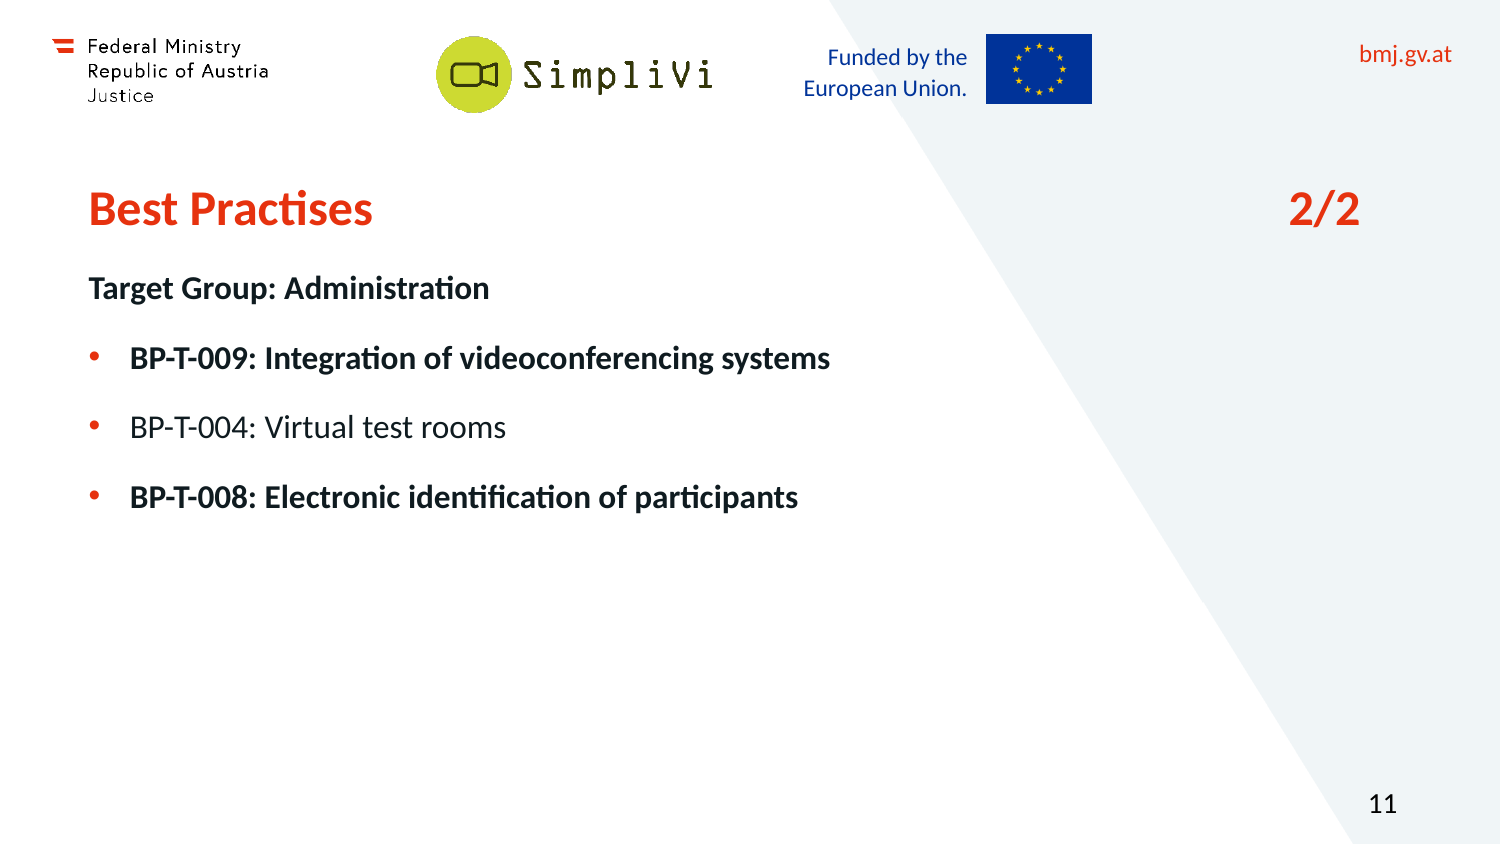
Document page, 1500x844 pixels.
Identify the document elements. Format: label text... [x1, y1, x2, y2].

picture [0, 0, 1500, 844]
list Target Group: Administration BP-T-009: Integration of videoconferencing systems BP-T-004: Virtual test rooms BP-T-008: Electronic identification of participants [88, 266, 1398, 756]
slide_number 11 [1263, 785, 1398, 819]
title Best Practises 2/2 [88, 173, 1398, 266]
